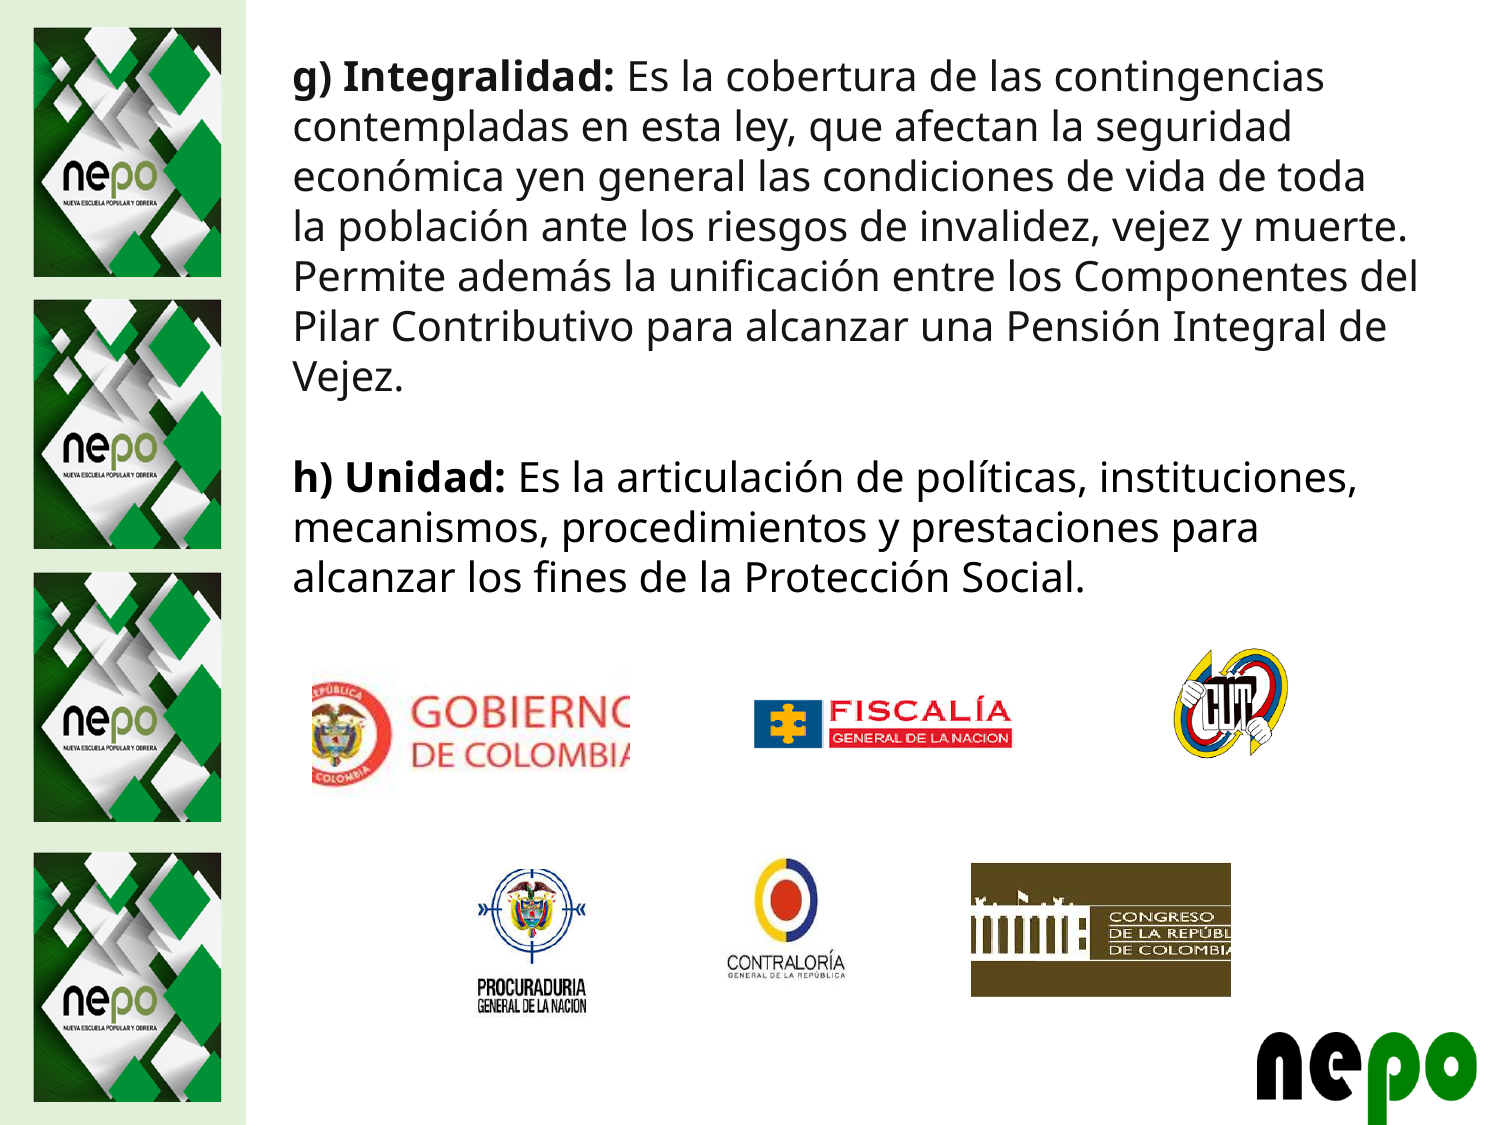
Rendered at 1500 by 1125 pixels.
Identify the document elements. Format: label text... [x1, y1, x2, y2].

picture [312, 596, 630, 1018]
text_box [0, 0, 1500, 75]
picture [1165, 635, 1296, 770]
picture [1257, 1032, 1477, 1125]
picture [754, 635, 1014, 806]
text_box g) Integralidad: Es la cobertura de las contingencias contempladas en esta ley, que afectan la seguridad económica yen general las condiciones de vida de toda la población ante los riesgos de invalidez, vejez y muerte. Permite además la unificación entre los Componentes del Pilar Contributivo para alcanzar una Pensión Integral de Vejez. h) Unidad: Es la articulación de políticas, instituciones, mecanismos, procedimientos y prestaciones para alcanzar los fines de la Protección Social. [277, 75, 1448, 1008]
picture [708, 827, 863, 1018]
picture [0, 75, 246, 1125]
picture [971, 862, 1231, 997]
